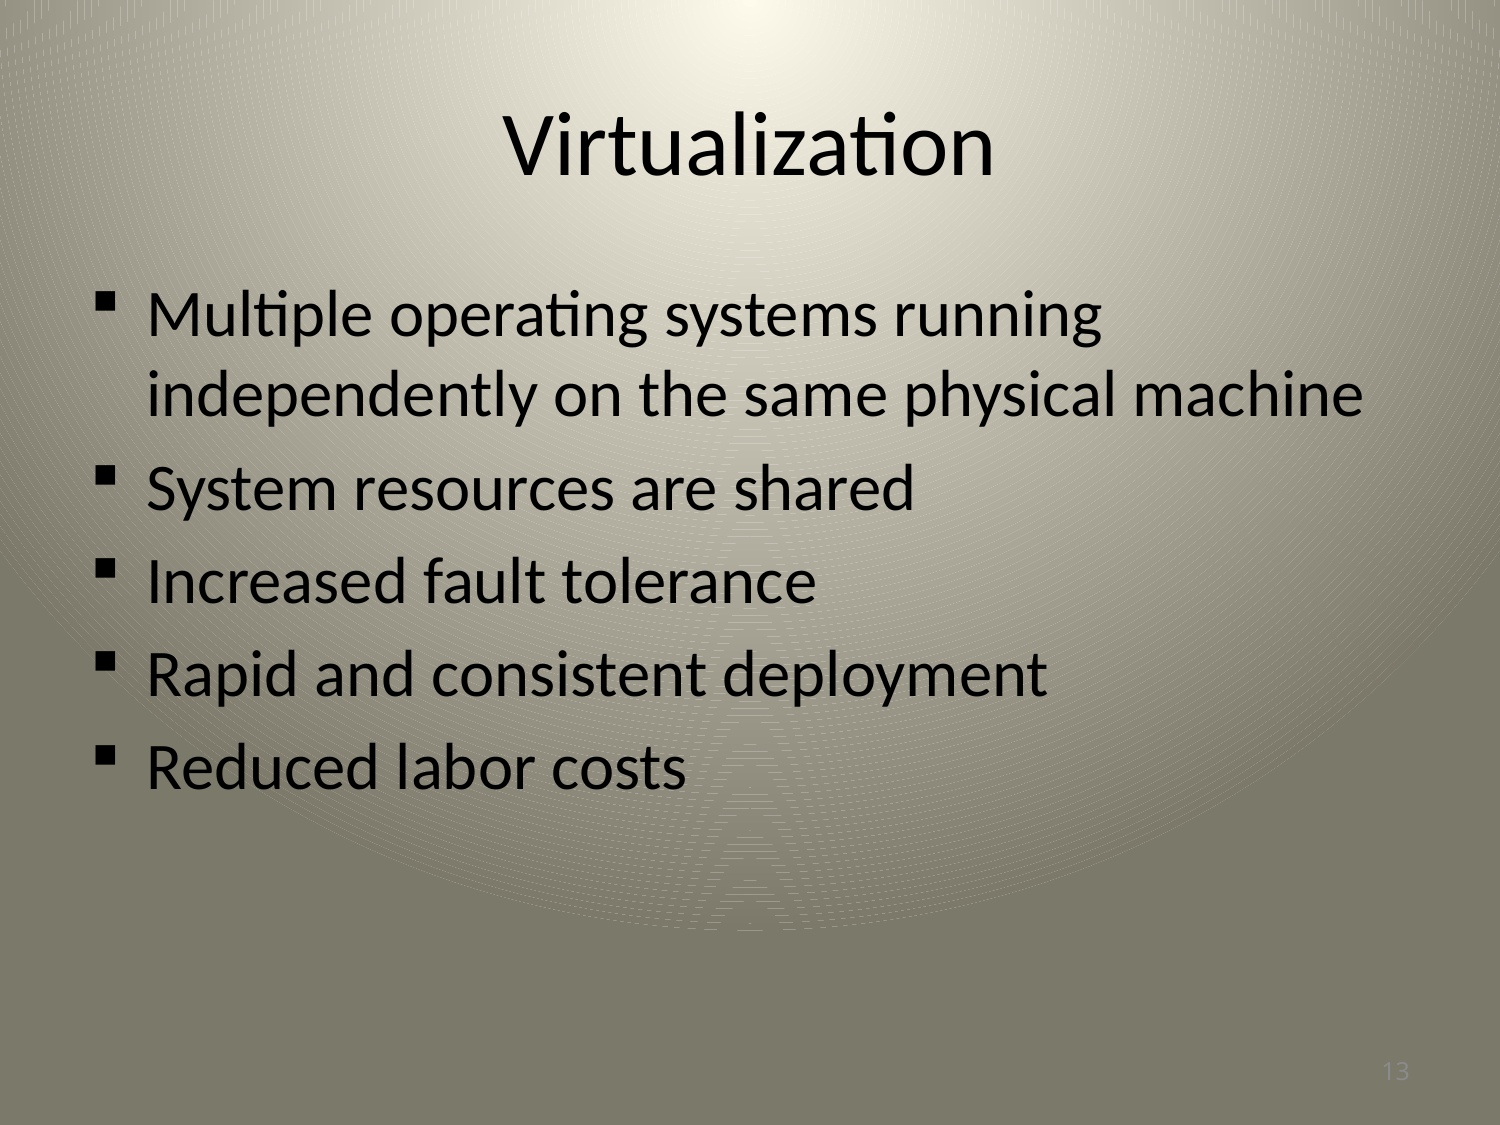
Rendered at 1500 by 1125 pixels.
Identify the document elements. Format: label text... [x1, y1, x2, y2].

list Multiple operating systems running independently on the same physical machine System resources are shared Increased fault tolerance Rapid and consistent deployment Reduced labor costs [75, 262, 1425, 1005]
title Virtualization [75, 45, 1425, 233]
slide_number 13 [1074, 1042, 1425, 1103]
